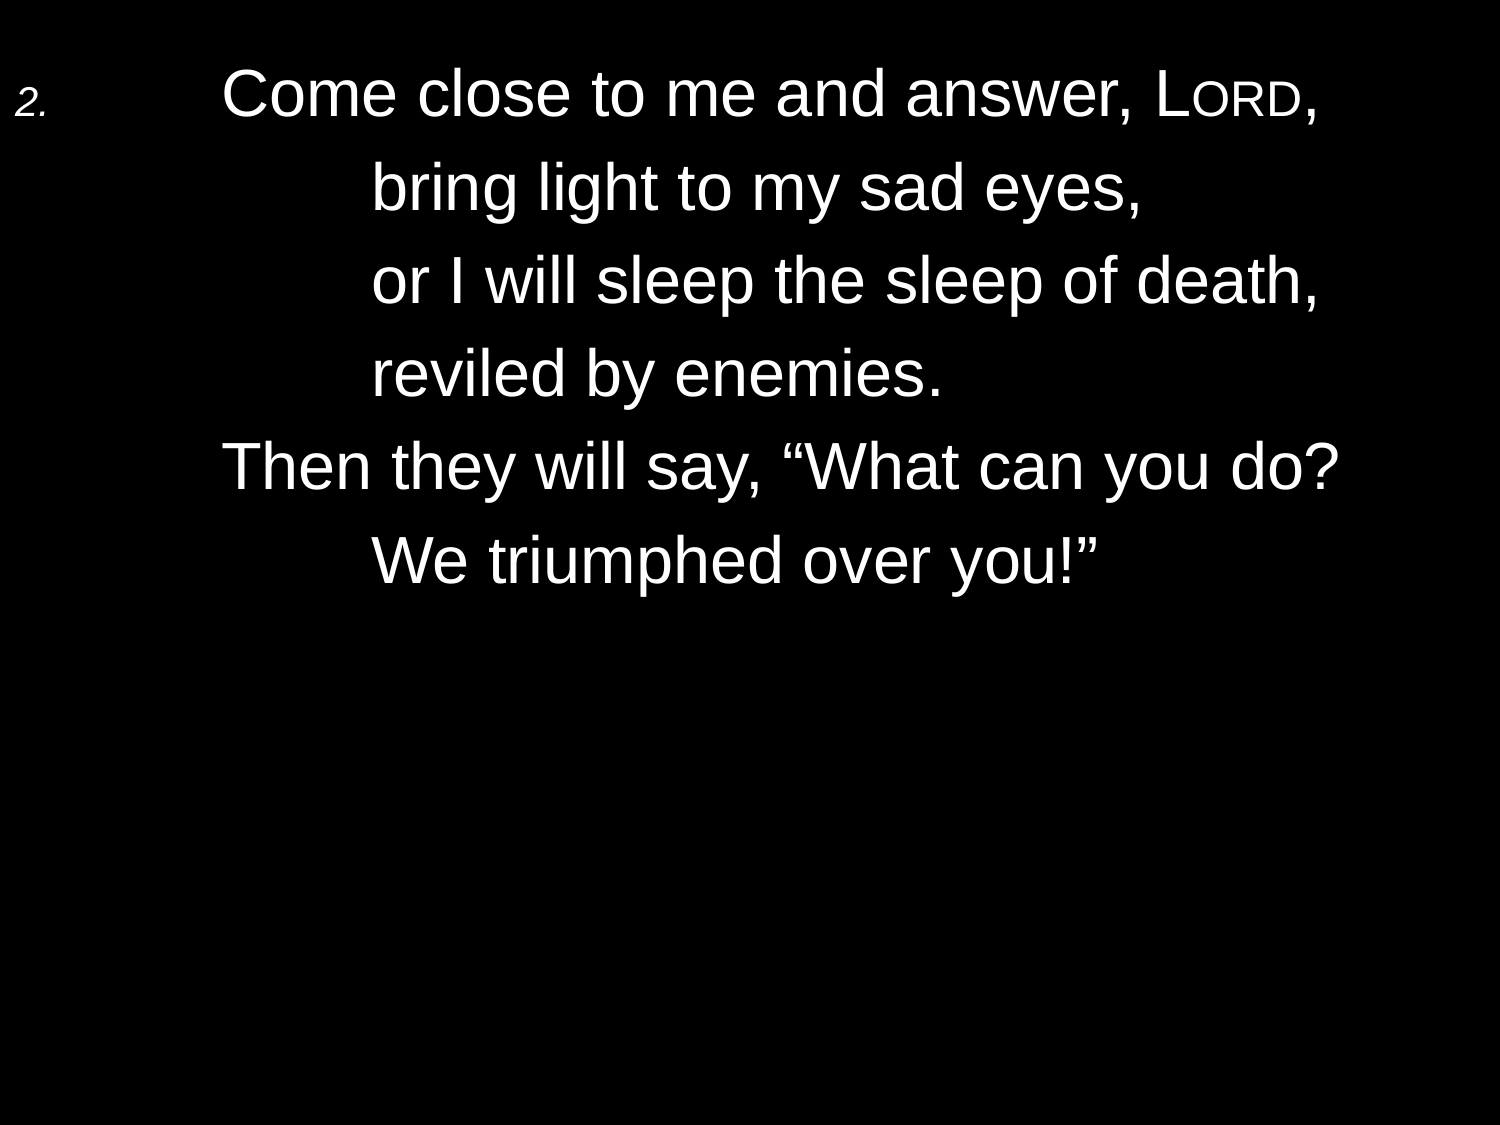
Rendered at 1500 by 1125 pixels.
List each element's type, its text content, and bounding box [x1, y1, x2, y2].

list 2. Come close to me and answer, Lord, bring light to my sad eyes, or I will sleep the sleep of death, reviled by enemies. Then they will say, “What can you do? We triumphed over you!” [0, 42, 1500, 1047]
